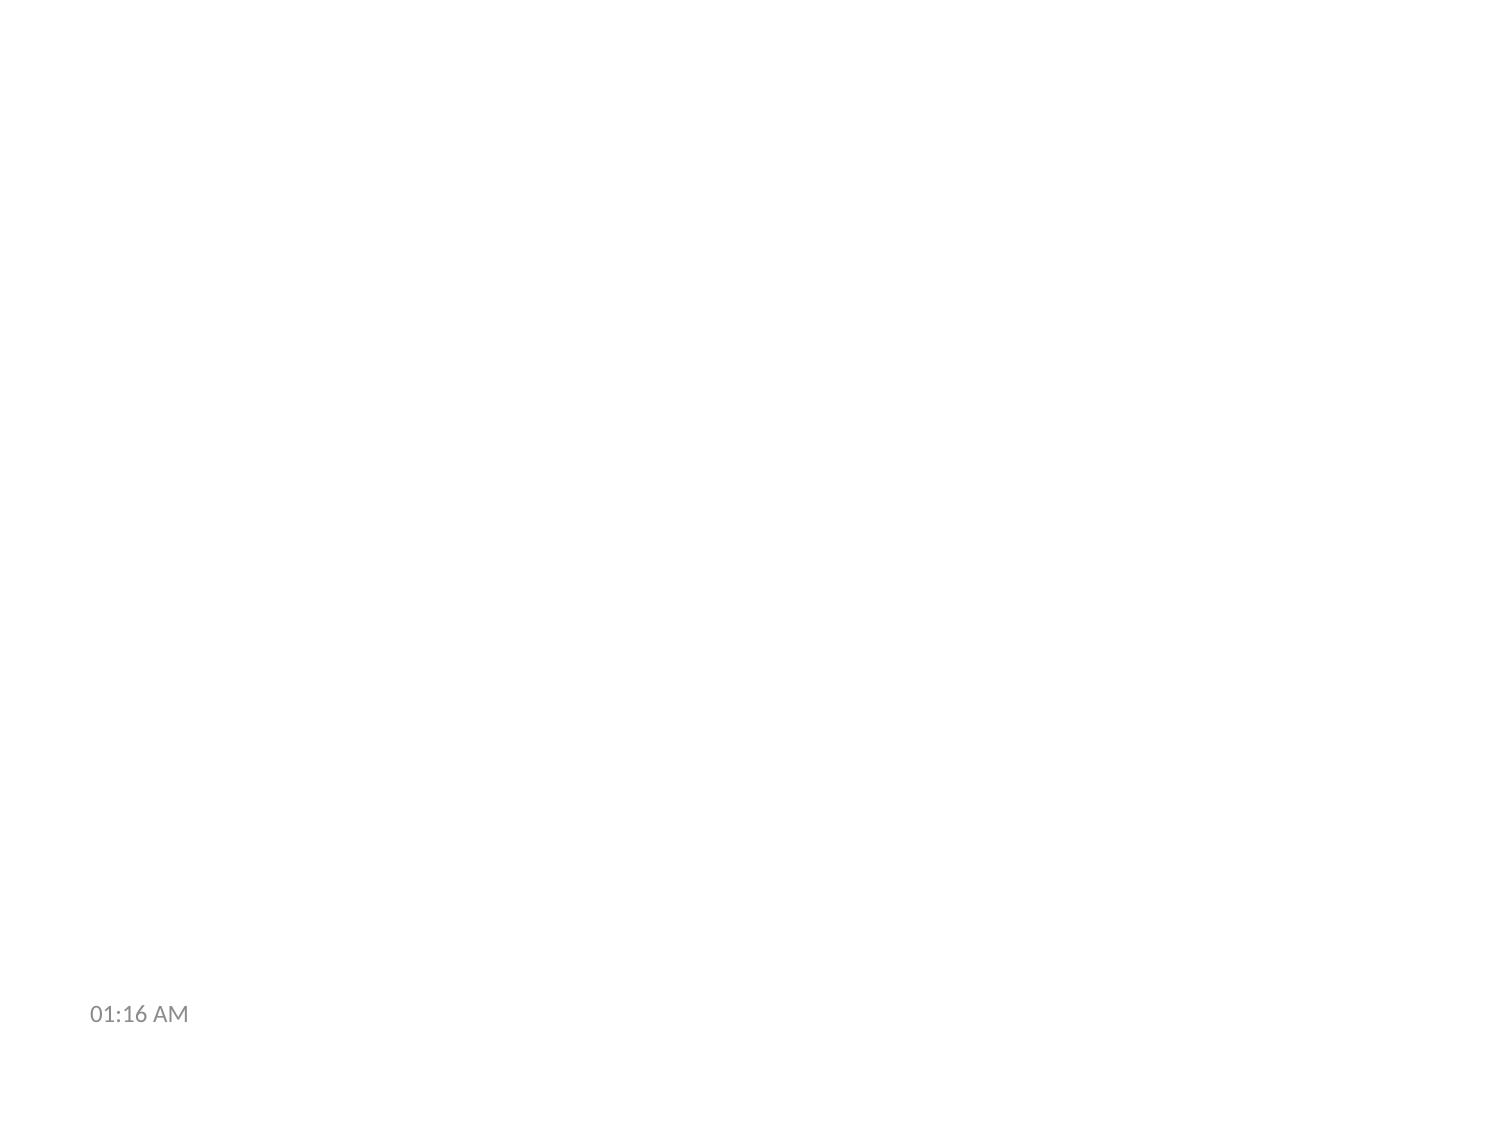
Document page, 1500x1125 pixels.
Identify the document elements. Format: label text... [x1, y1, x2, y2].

text_box 3:35 PM [75, 982, 425, 1043]
